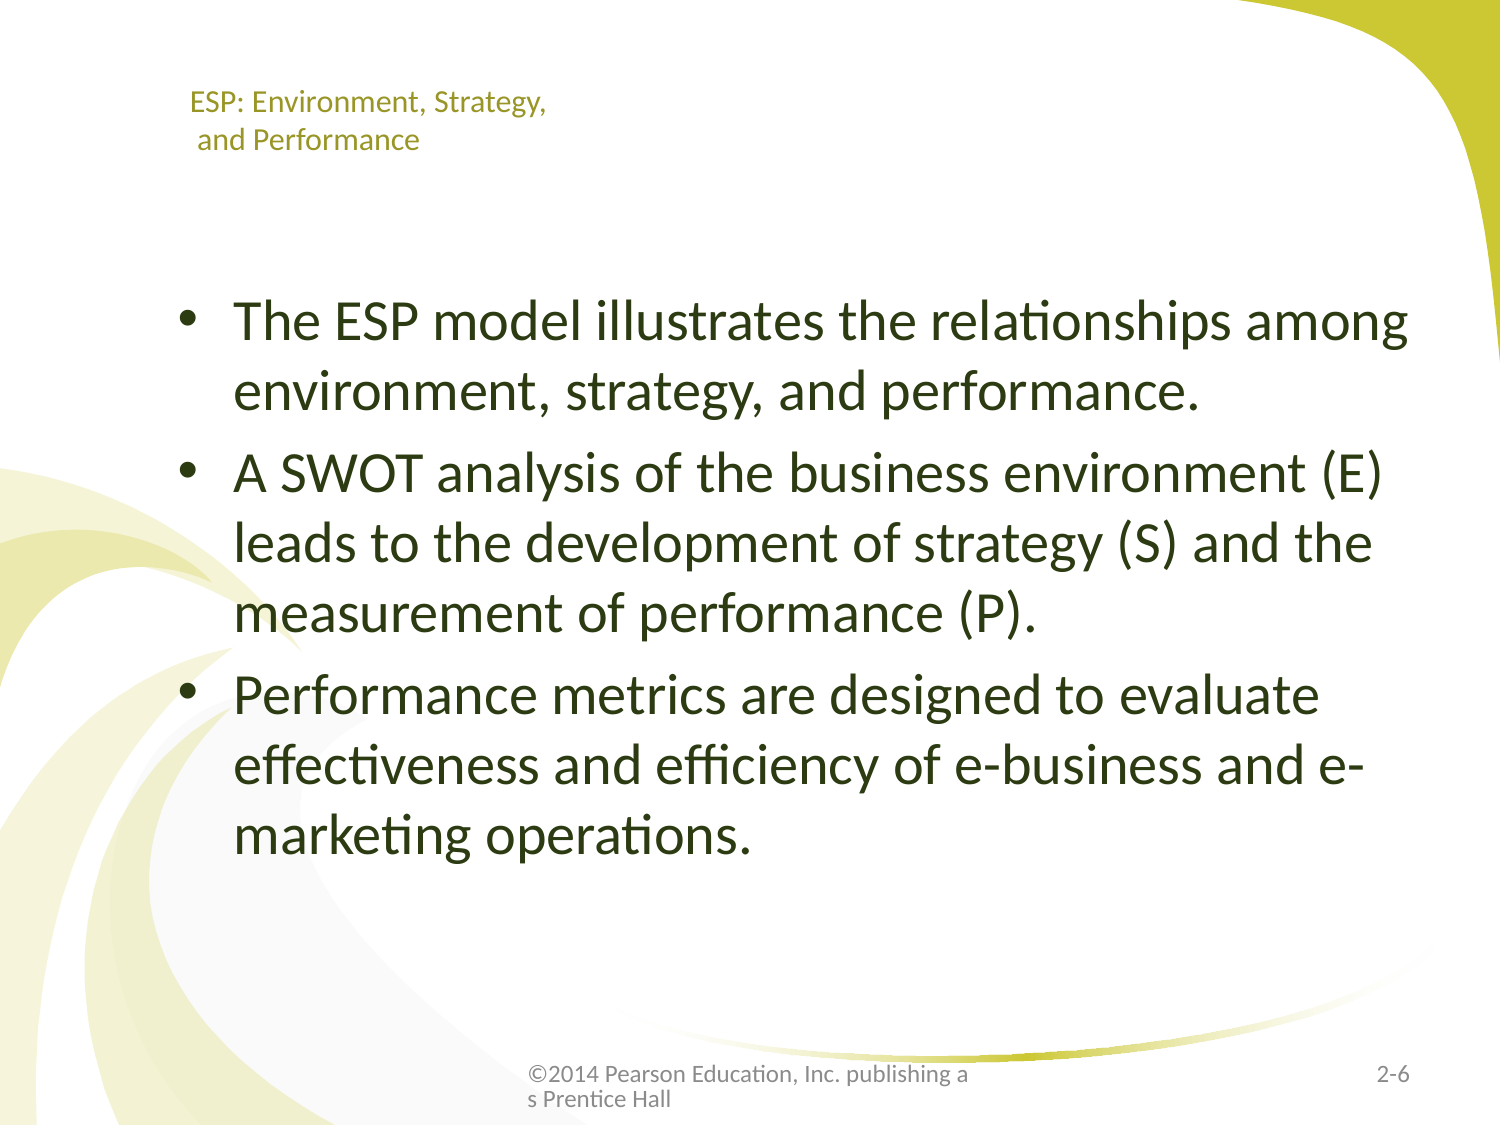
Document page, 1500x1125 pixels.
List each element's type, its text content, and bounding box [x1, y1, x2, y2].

title ESP: Environment, Strategy, and Performance [174, 37, 1438, 200]
list The ESP model illustrates the relationships among environment, strategy, and performance. A SWOT analysis of the business environment (E) leads to the development of strategy (S) and the measurement of performance (P). Performance metrics are designed to evaluate effectiveness and efficiency of e-business and e-marketing operations. [162, 275, 1438, 1000]
slide_number 2-6 [1074, 1042, 1425, 1103]
footer ©2014 Pearson Education, Inc. publishing as Prentice Hall [512, 1042, 988, 1103]
